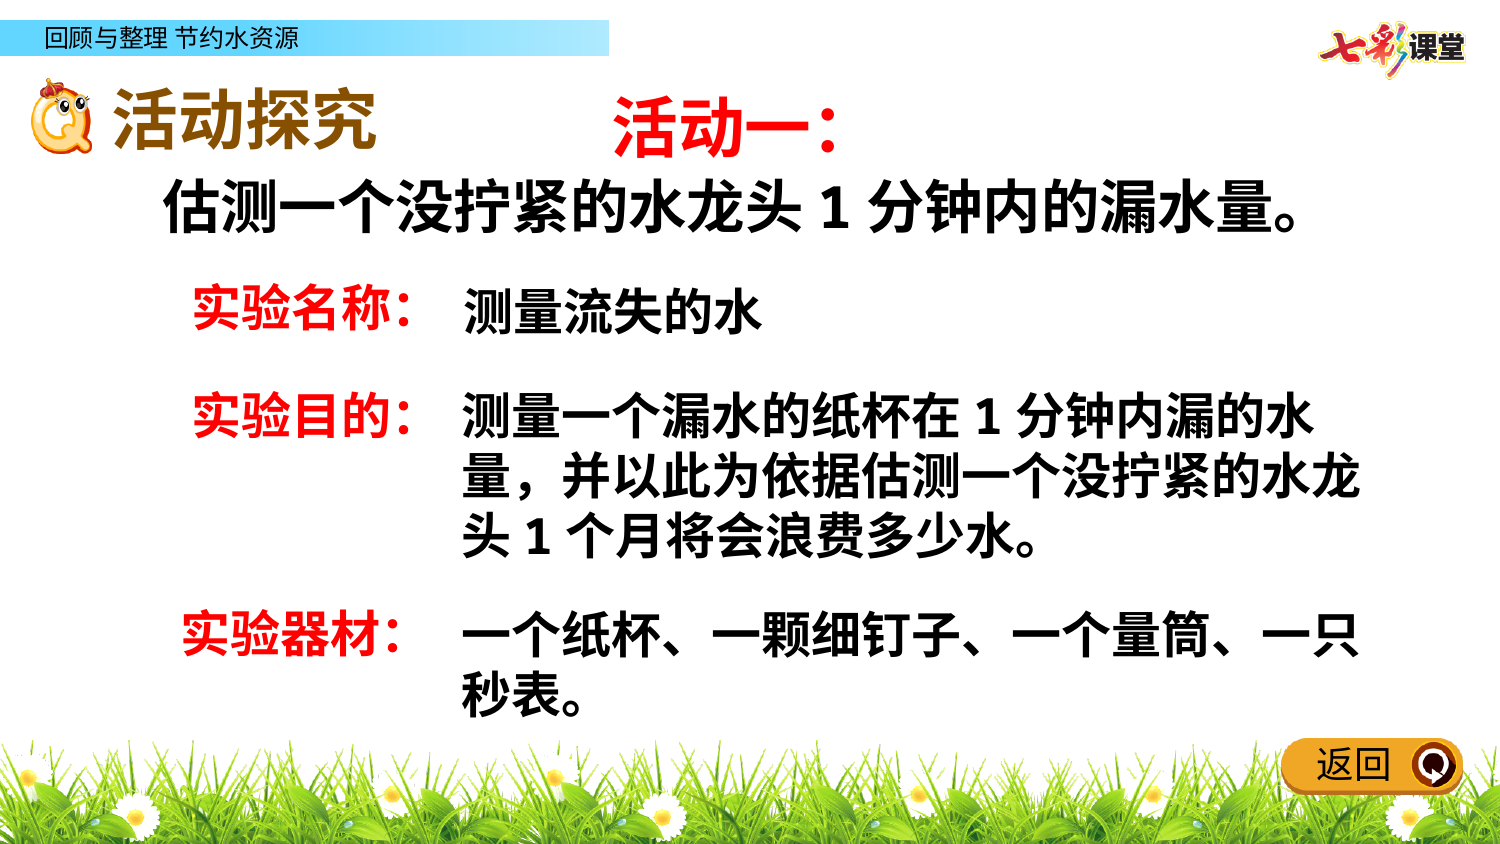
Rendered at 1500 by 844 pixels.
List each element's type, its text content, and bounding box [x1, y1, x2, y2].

picture [0, 740, 1500, 844]
picture [31, 78, 92, 154]
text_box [1281, 733, 1464, 795]
picture [1316, 20, 1468, 80]
text_box 测量流失的水 [448, 272, 847, 348]
text_box 活动一： [596, 78, 921, 162]
text_box 测量一个漏水的纸杯在1分钟内漏的水量，并以此为依据估测一个没拧紧的水龙头1个月将会浪费多少水。 [446, 377, 1408, 572]
text_box 估测一个没拧紧的水龙头1分钟内的漏水量。 [147, 162, 1435, 248]
text_box 活动探究 [100, 72, 404, 164]
text_box 实验名称： [176, 268, 466, 344]
text_box 实验目的： [176, 376, 466, 452]
text_box 实验器材： [165, 595, 446, 671]
text_box 一个纸杯、一颗细钉子、一个量筒、一只秒表。 [446, 595, 1408, 731]
